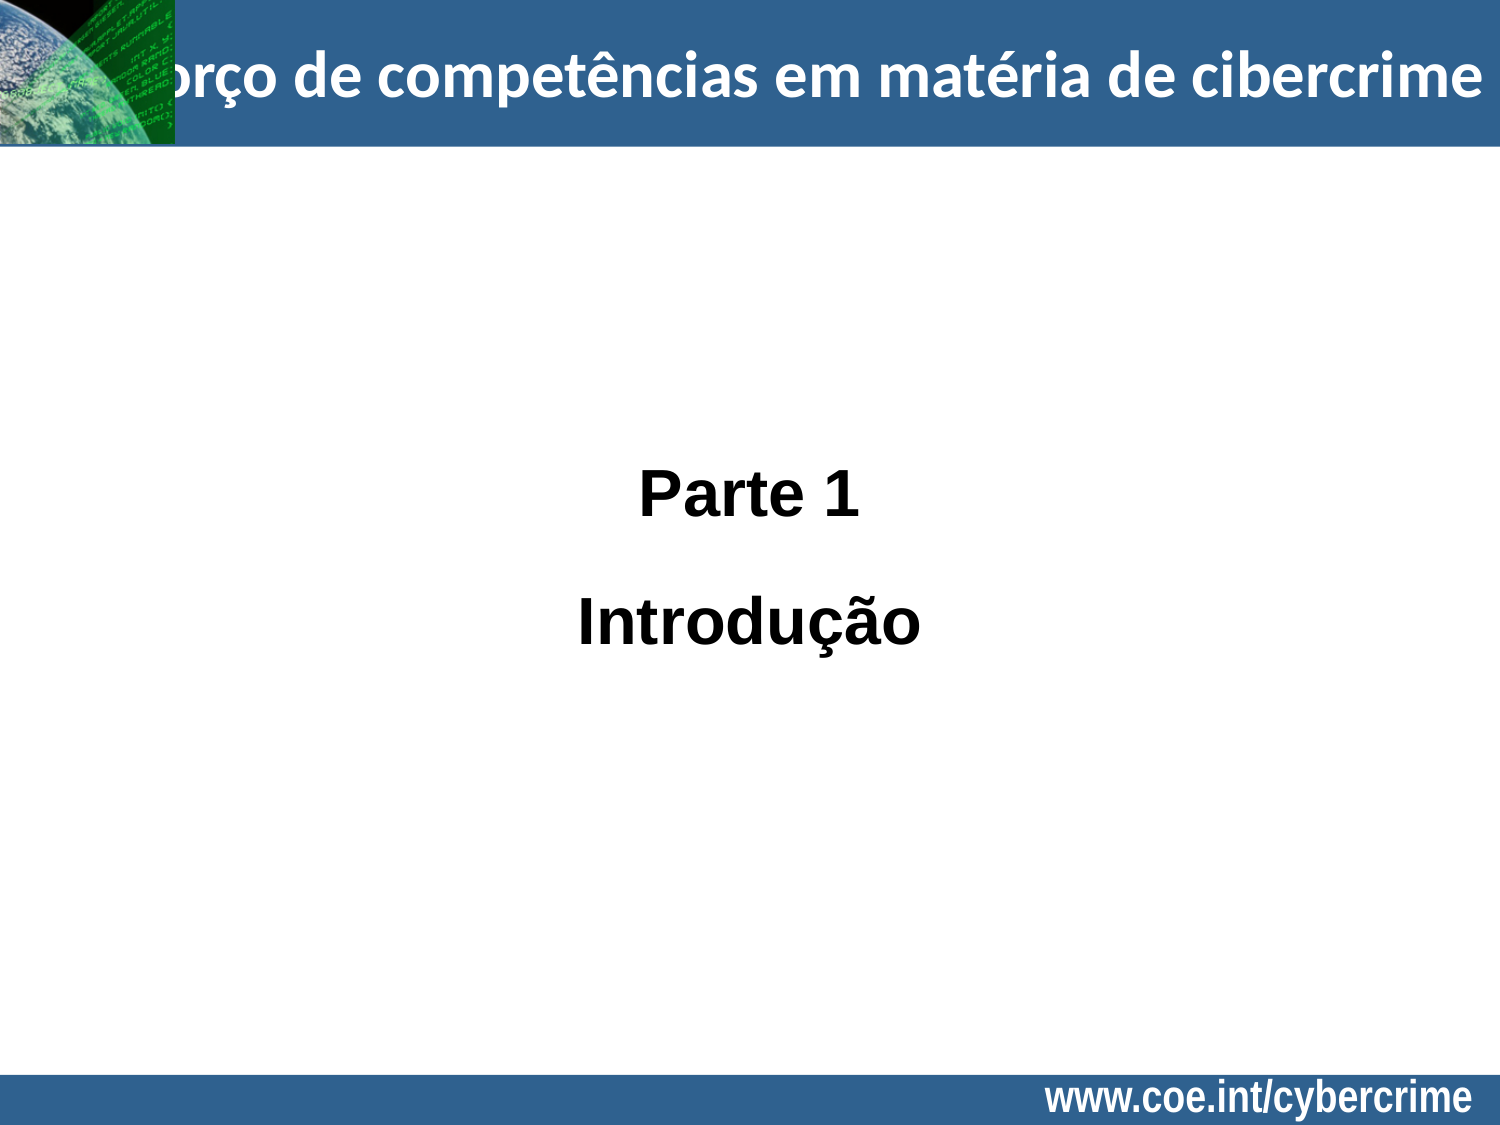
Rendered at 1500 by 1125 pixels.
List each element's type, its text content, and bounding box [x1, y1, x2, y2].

text_box www.coe.int/cybercrime [1030, 1059, 1500, 1125]
picture [0, 0, 175, 144]
text_box Reforço de competências em matéria de cibercrime [177, 0, 1500, 149]
text_box [0, 1073, 1030, 1125]
text_box Parte 1 Introdução [50, 457, 1450, 665]
